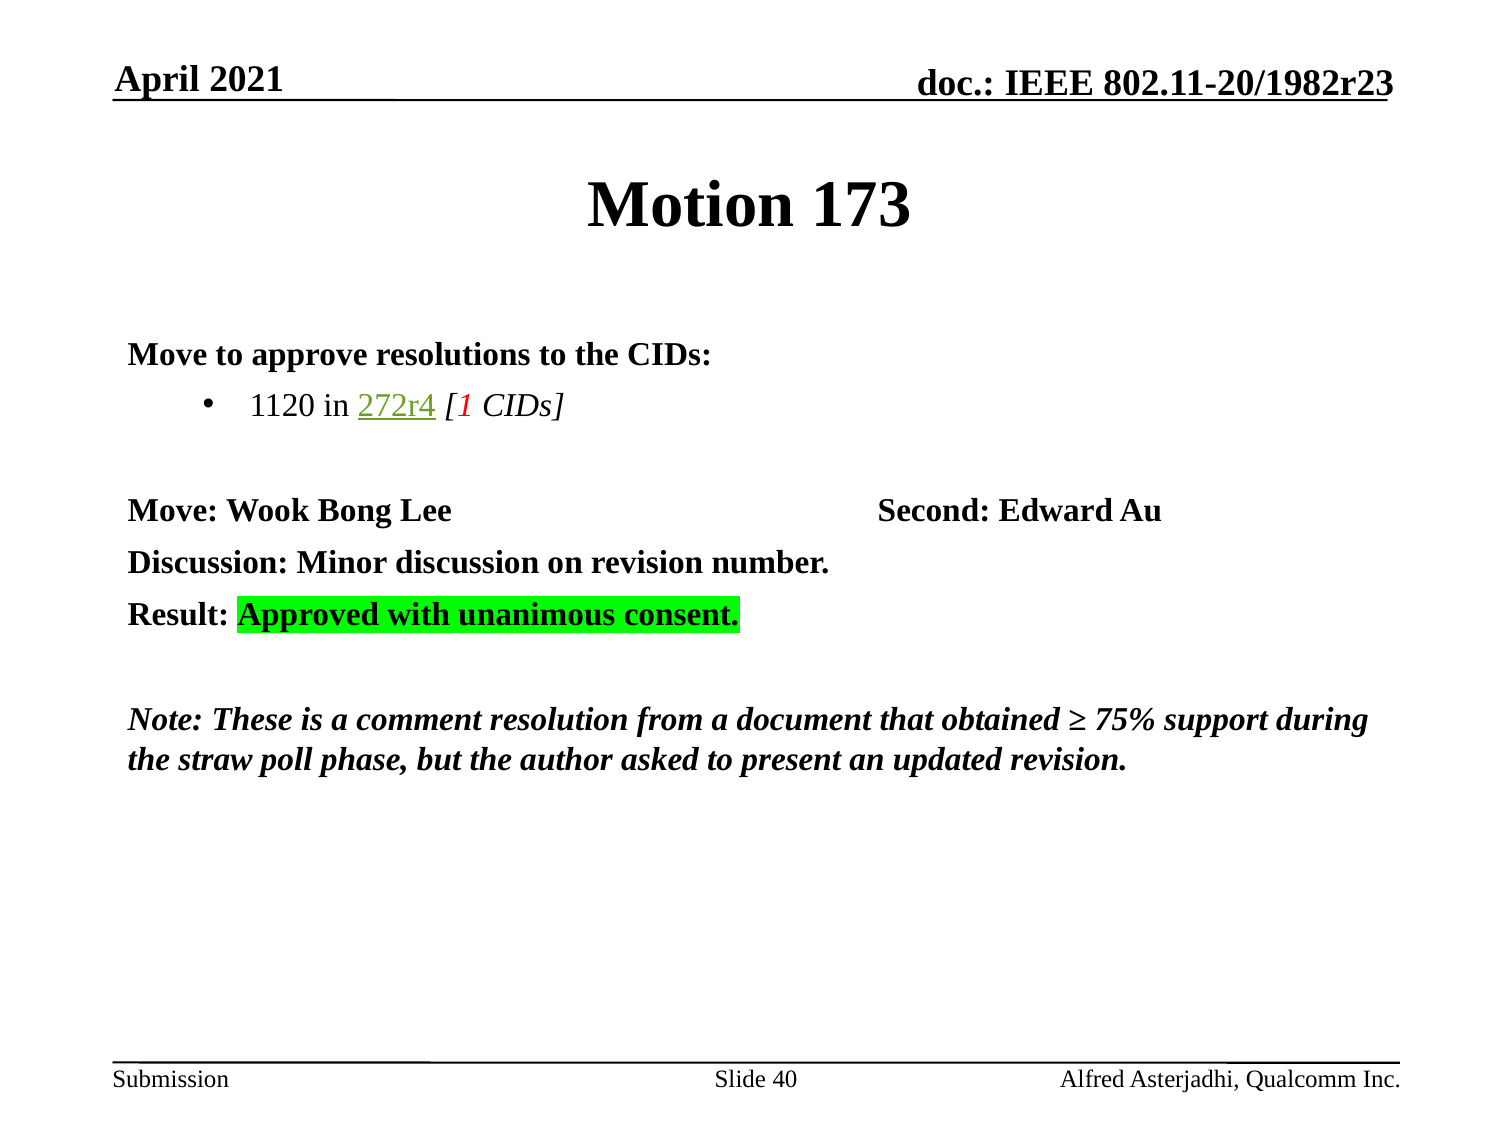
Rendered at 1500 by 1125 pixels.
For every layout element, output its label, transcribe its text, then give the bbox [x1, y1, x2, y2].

footer Alfred Asterjadhi, Qualcomm Inc. [878, 1061, 1402, 1093]
list Move to approve resolutions to the CIDs: 1120 in 272r4 [1 CIDs] Move: Wook Bong Lee Second: Edward Au Discussion: Minor discussion on revision number. Result: Approved with unanimous consent. Note: These is a comment resolution from a document that obtained ≥ 75% support during the straw poll phase, but the author asked to present an updated revision. [112, 324, 1388, 1000]
title Motion 173 [112, 112, 1388, 288]
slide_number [114, 54, 423, 100]
slide_number Slide 40 [712, 1061, 800, 1123]
